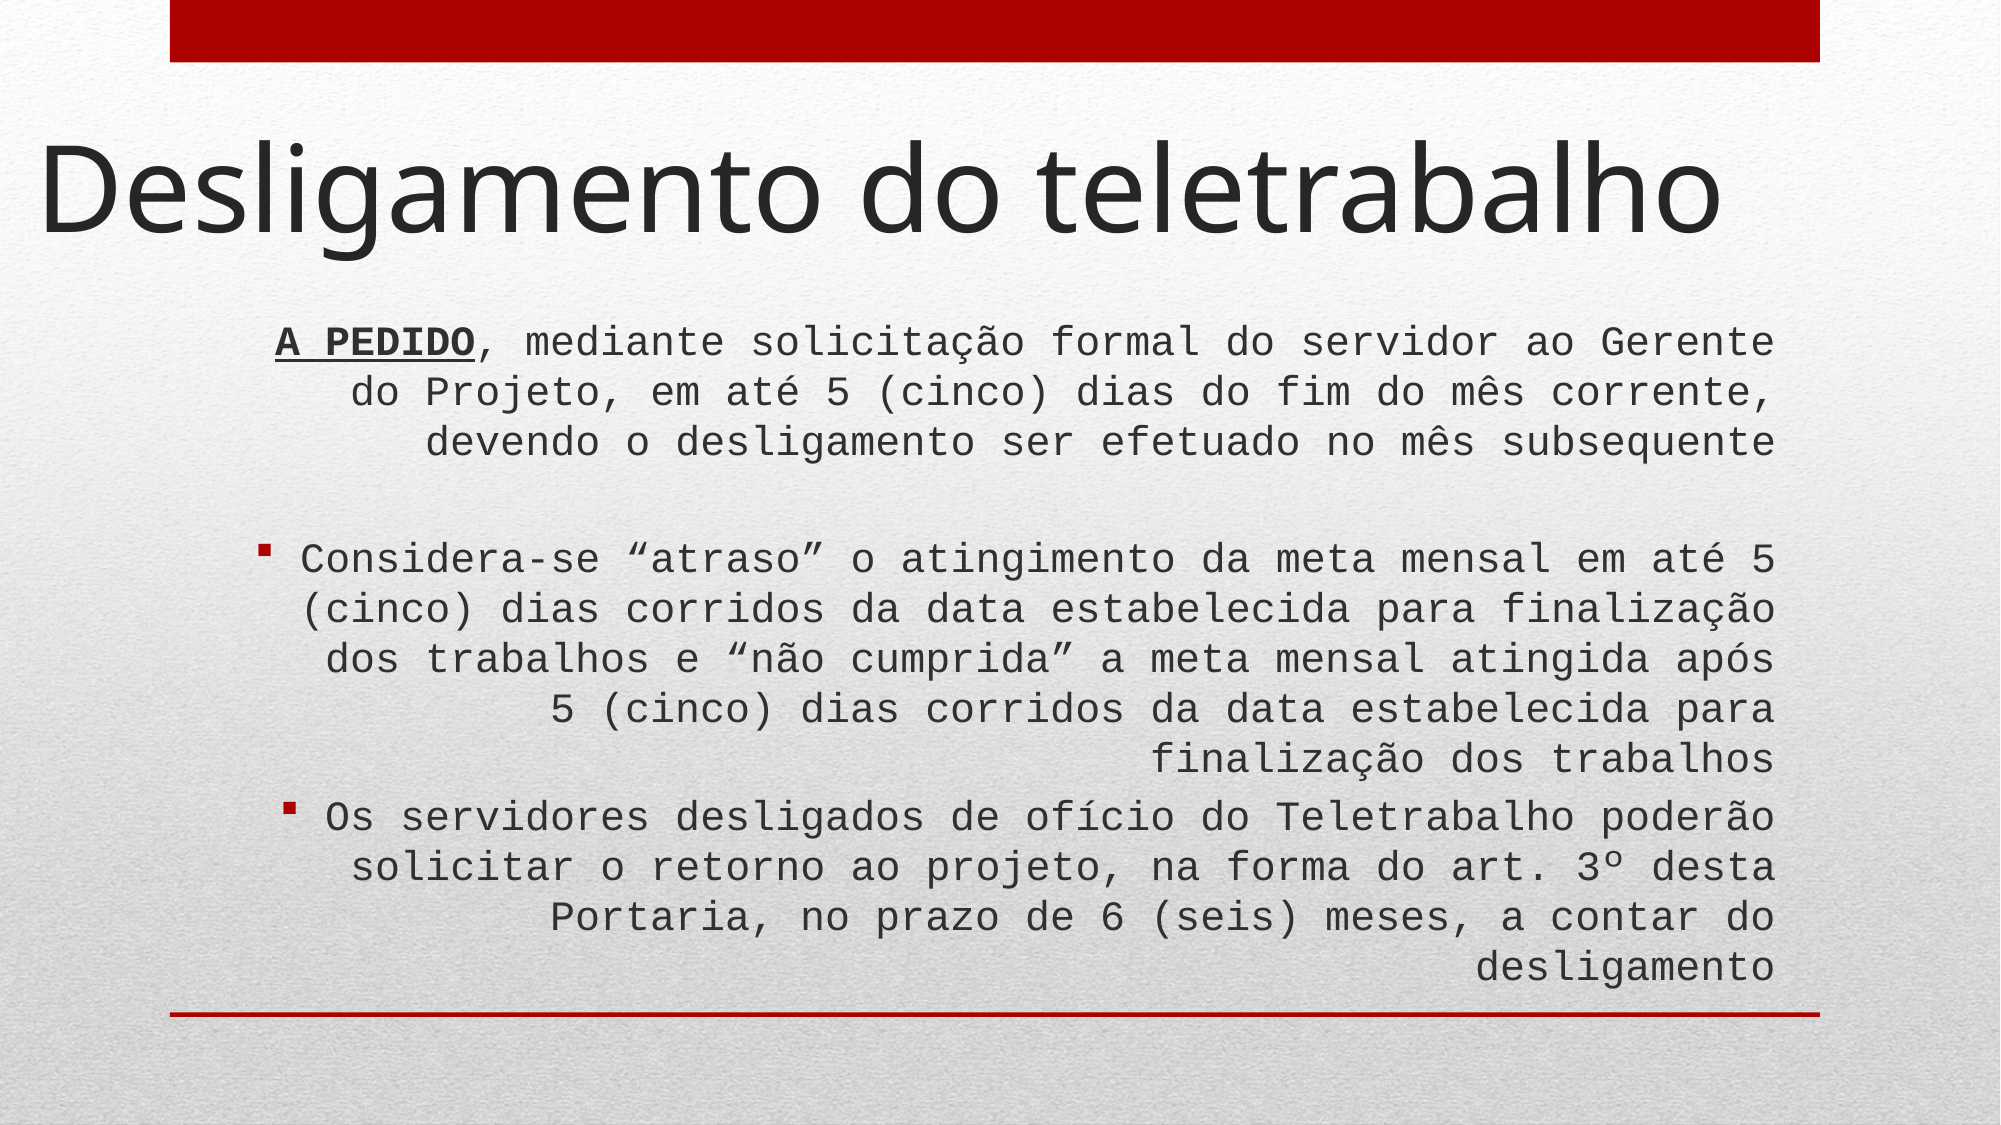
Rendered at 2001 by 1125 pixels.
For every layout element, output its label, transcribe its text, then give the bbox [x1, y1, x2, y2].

title Desligamento do teletrabalho [17, 34, 1805, 265]
list A PEDIDO, mediante solicitação formal do servidor ao Gerente do Projeto, em até 5 (cinco) dias do fim do mês corrente, devendo o desligamento ser efetuado no mês subsequente Considera-se “atraso” o atingimento da meta mensal em até 5 (cinco) dias corridos da data estabelecida para finalização dos trabalhos e “não cumprida” a meta mensal atingida após 5 (cinco) dias corridos da data estabelecida para finalização dos trabalhos Os servidores desligados de ofício do Teletrabalho poderão solicitar o retorno ao projeto, na forma do art. 3º desta Portaria, no prazo de 6 (seis) meses, a contar do desligamento [216, 574, 1791, 1021]
